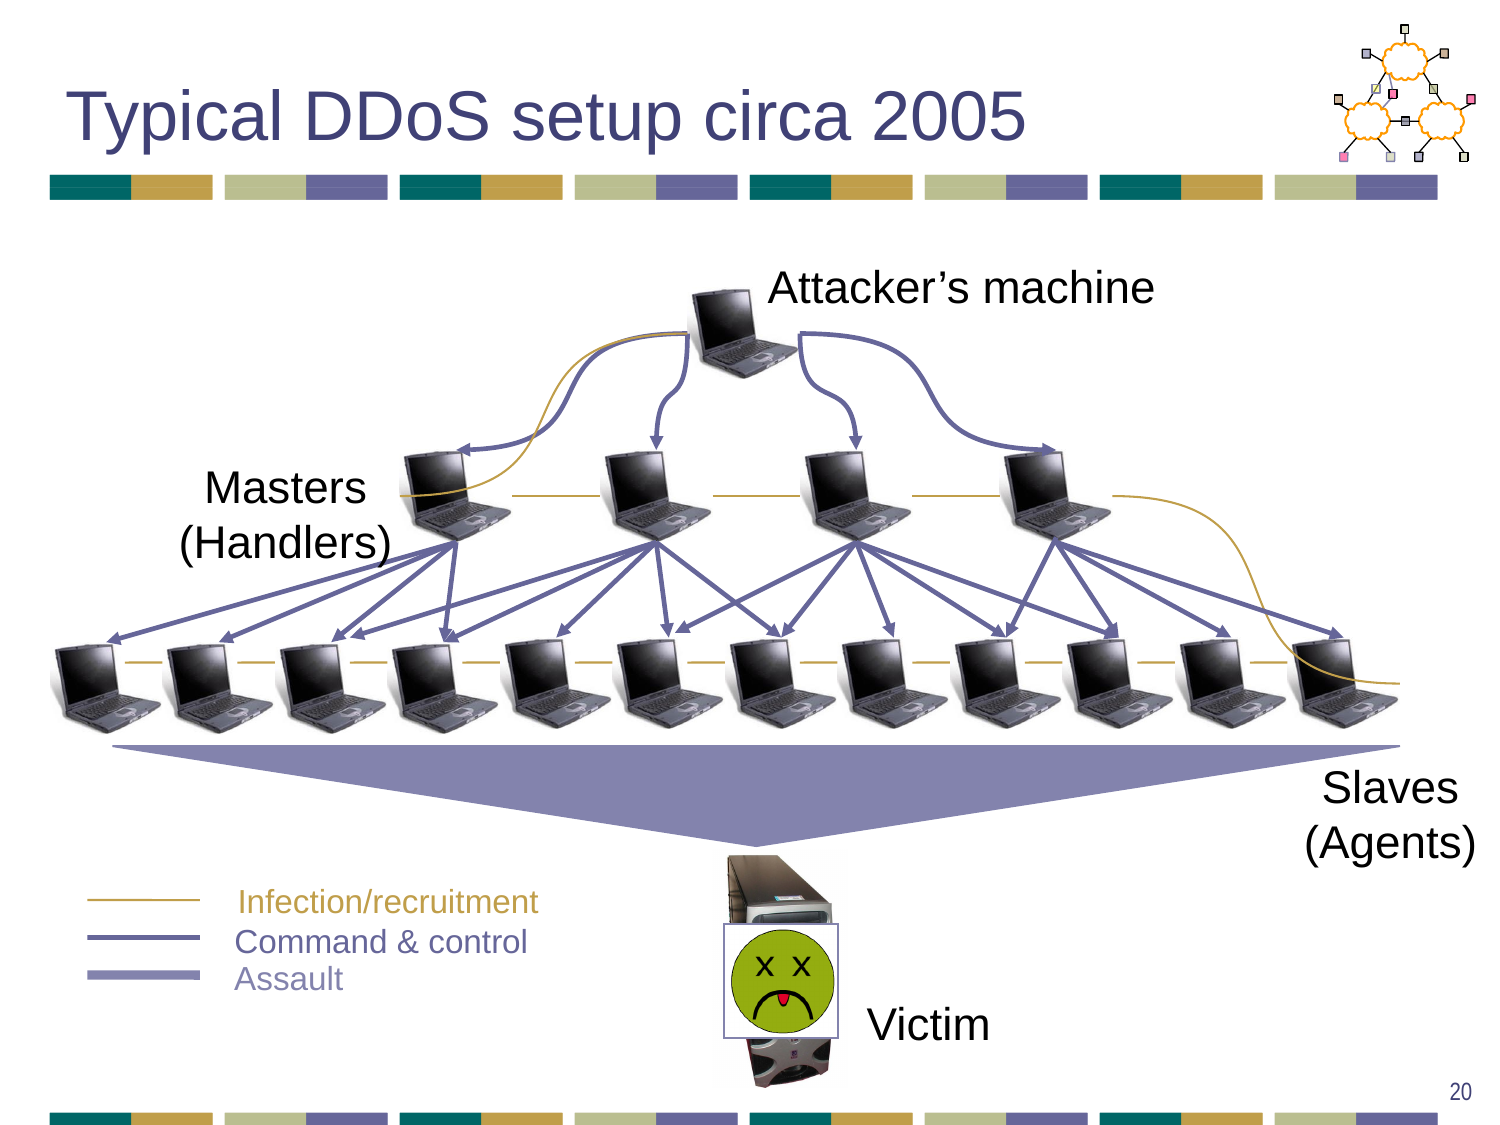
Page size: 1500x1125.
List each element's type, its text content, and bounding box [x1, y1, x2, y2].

picture [399, 497, 513, 541]
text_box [105, 541, 217, 643]
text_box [782, 541, 854, 634]
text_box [330, 541, 348, 643]
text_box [349, 541, 442, 638]
text_box Command & control [219, 912, 544, 968]
picture [799, 451, 913, 541]
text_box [457, 541, 654, 638]
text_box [443, 541, 457, 643]
title Typical DDoS setup circa 2005 [50, 62, 1388, 163]
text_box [799, 333, 1057, 451]
picture [712, 849, 848, 1088]
slide_number 20 [1174, 1037, 1488, 1113]
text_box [855, 541, 1119, 638]
text_box [112, 746, 1400, 847]
text_box Attacker’s machine [753, 249, 1171, 320]
picture [599, 449, 713, 541]
picture [999, 449, 1113, 541]
picture [687, 287, 801, 380]
text_box Infection/recruitment [222, 872, 555, 927]
text_box Slaves (Agents) [1288, 749, 1492, 875]
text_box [399, 333, 688, 497]
picture [49, 638, 1401, 735]
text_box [218, 541, 329, 643]
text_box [656, 541, 782, 638]
text_box Assault [219, 949, 359, 1005]
text_box Victim [852, 987, 1006, 1058]
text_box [1112, 495, 1401, 684]
text_box Masters (Handlers) [163, 449, 394, 540]
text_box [1119, 541, 1344, 638]
